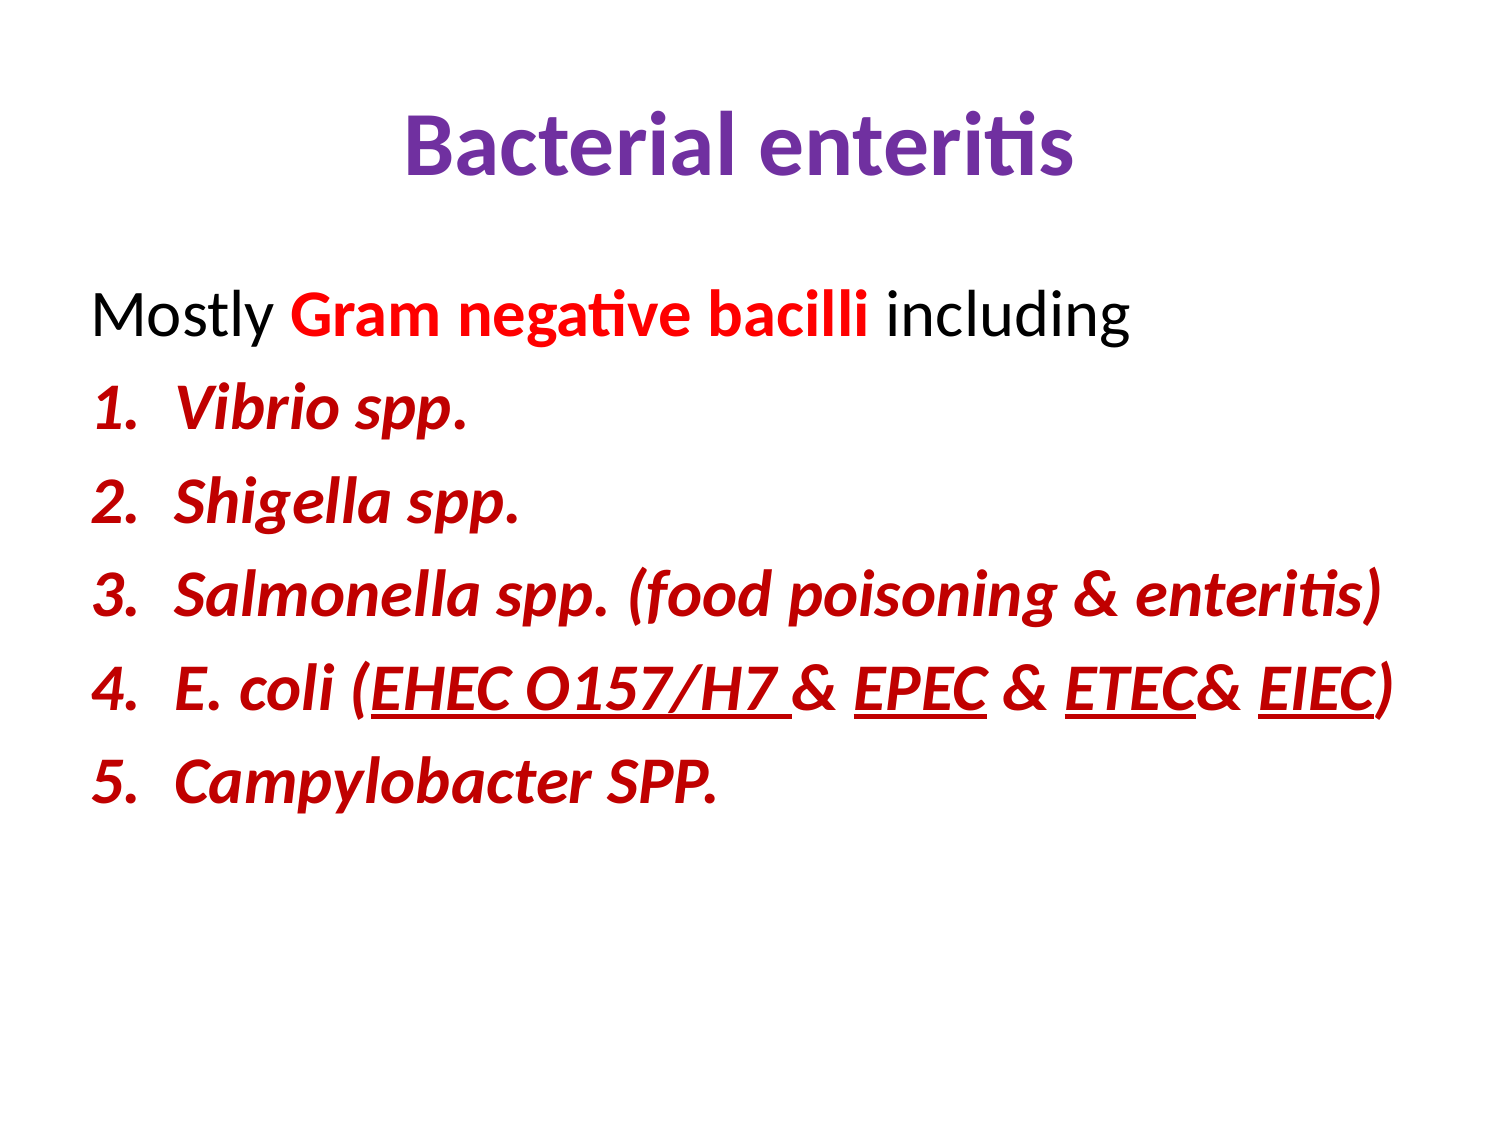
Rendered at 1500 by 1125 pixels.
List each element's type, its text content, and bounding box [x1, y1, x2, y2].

title Bacterial enteritis [75, 45, 1425, 233]
list Mostly Gram negative bacilli including Vibrio spp. Shigella spp. Salmonella spp. (food poisoning & enteritis) E. coli (EHEC O157/H7 & EPEC & ETEC& EIEC) Campylobacter SPP. [75, 262, 1425, 1005]
